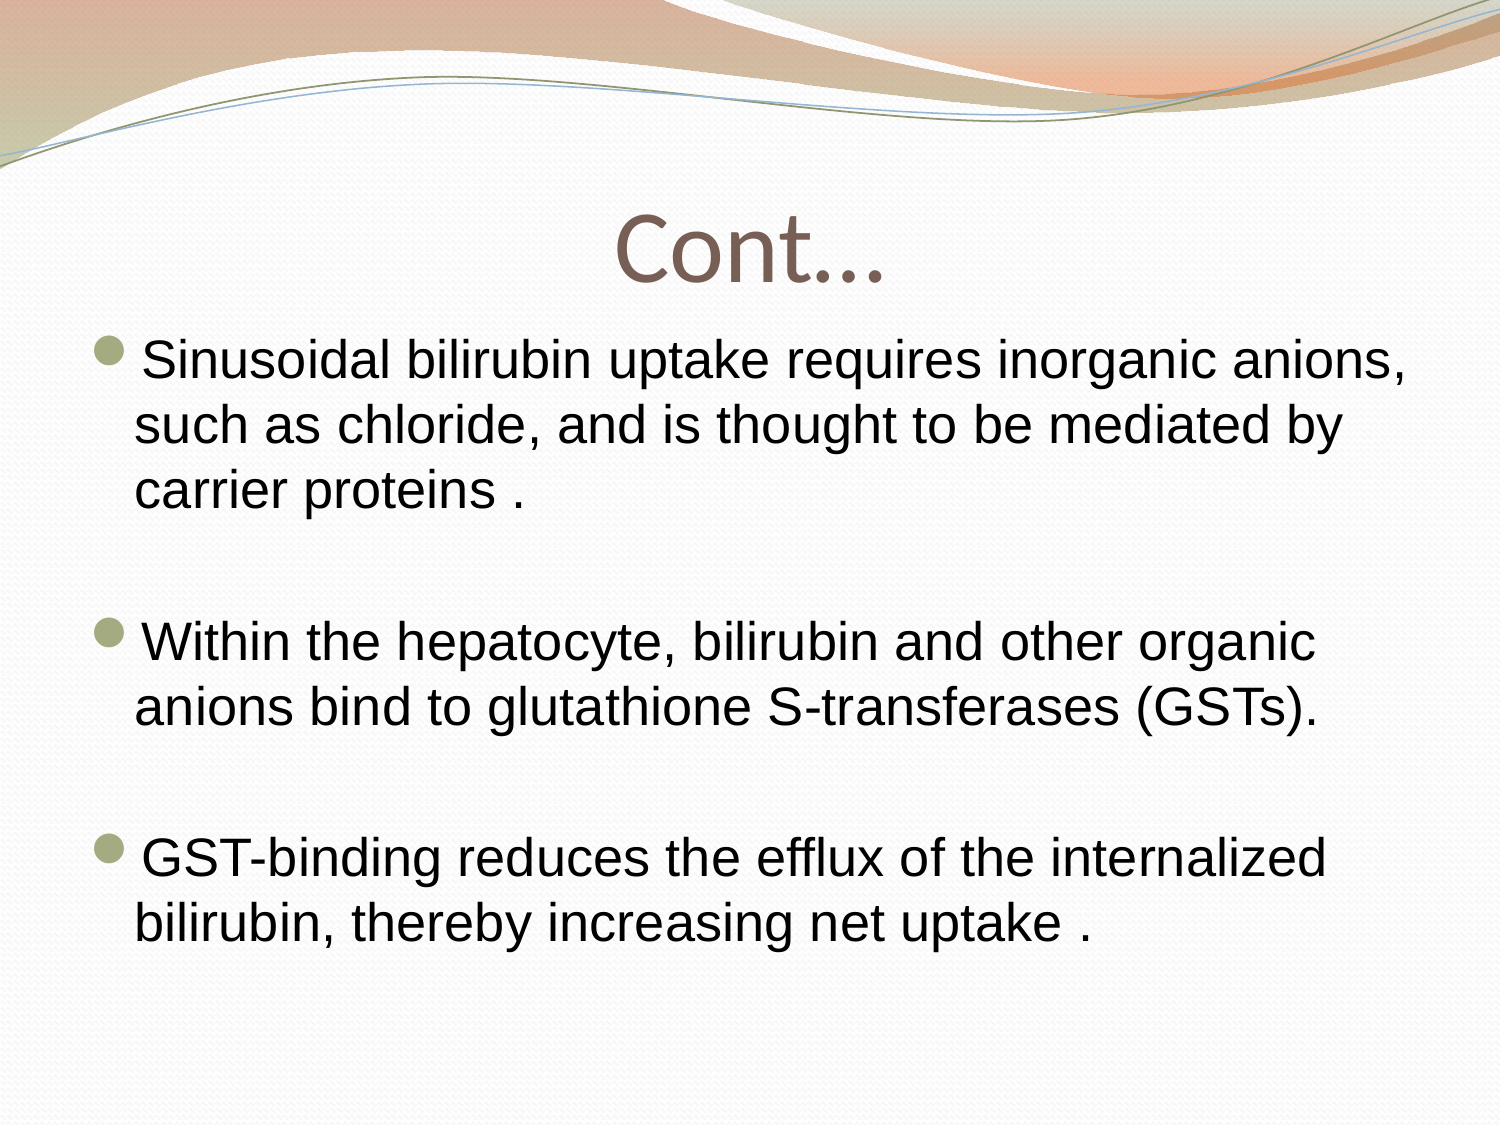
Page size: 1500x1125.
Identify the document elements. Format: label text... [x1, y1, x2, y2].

list Sinusoidal bilirubin uptake requires inorganic anions, such as chloride, and is thought to be mediated by carrier proteins . Within the hepatocyte, bilirubin and other organic anions bind to glutathione S-transferases (GSTs). GST-binding reduces the efflux of the internalized bilirubin, thereby increasing net uptake . [75, 317, 1425, 1038]
title Cont… [75, 115, 1425, 303]
